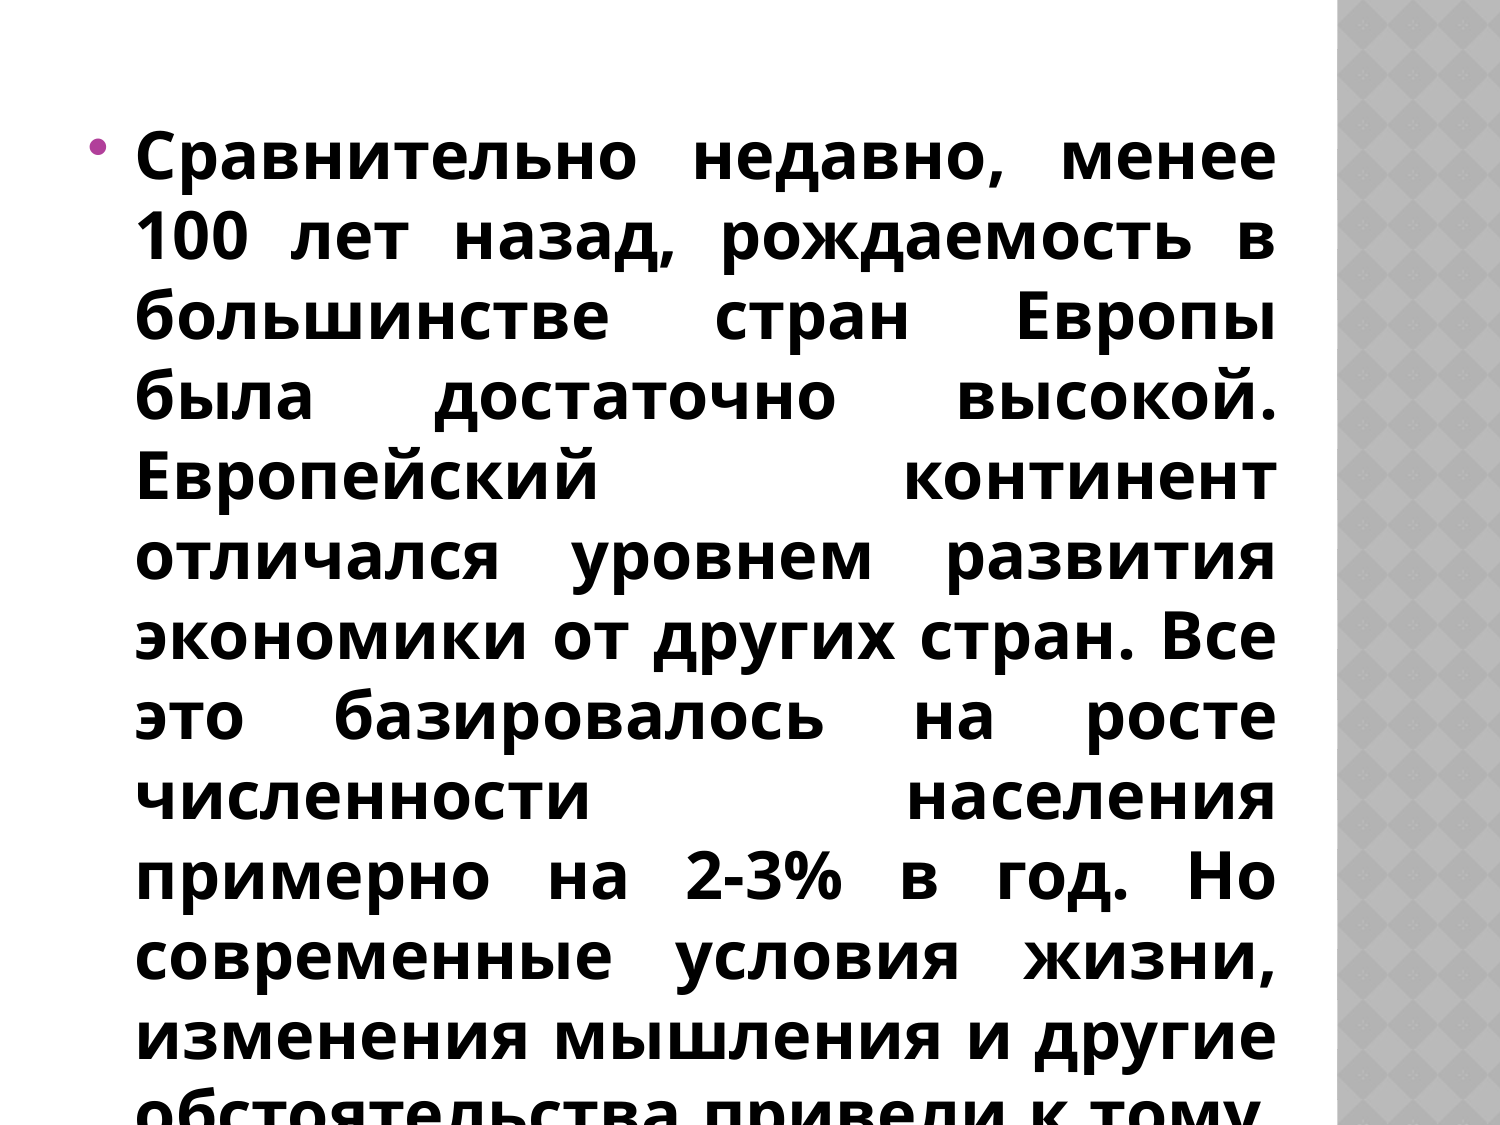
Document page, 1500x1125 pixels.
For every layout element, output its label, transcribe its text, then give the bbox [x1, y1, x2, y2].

list Сравнительно недавно, менее 100 лет назад, рождаемость в большинстве стран Европы была достаточно высокой. Европейский континент отличался уровнем развития экономики от других стран. Все это базировалось на росте численности населения примерно на 2-3% в год. Но современные условия жизни, изменения мышления и другие обстоятельства привели к тому, что во всем мире начался демографический кризис. [75, 105, 1294, 1059]
